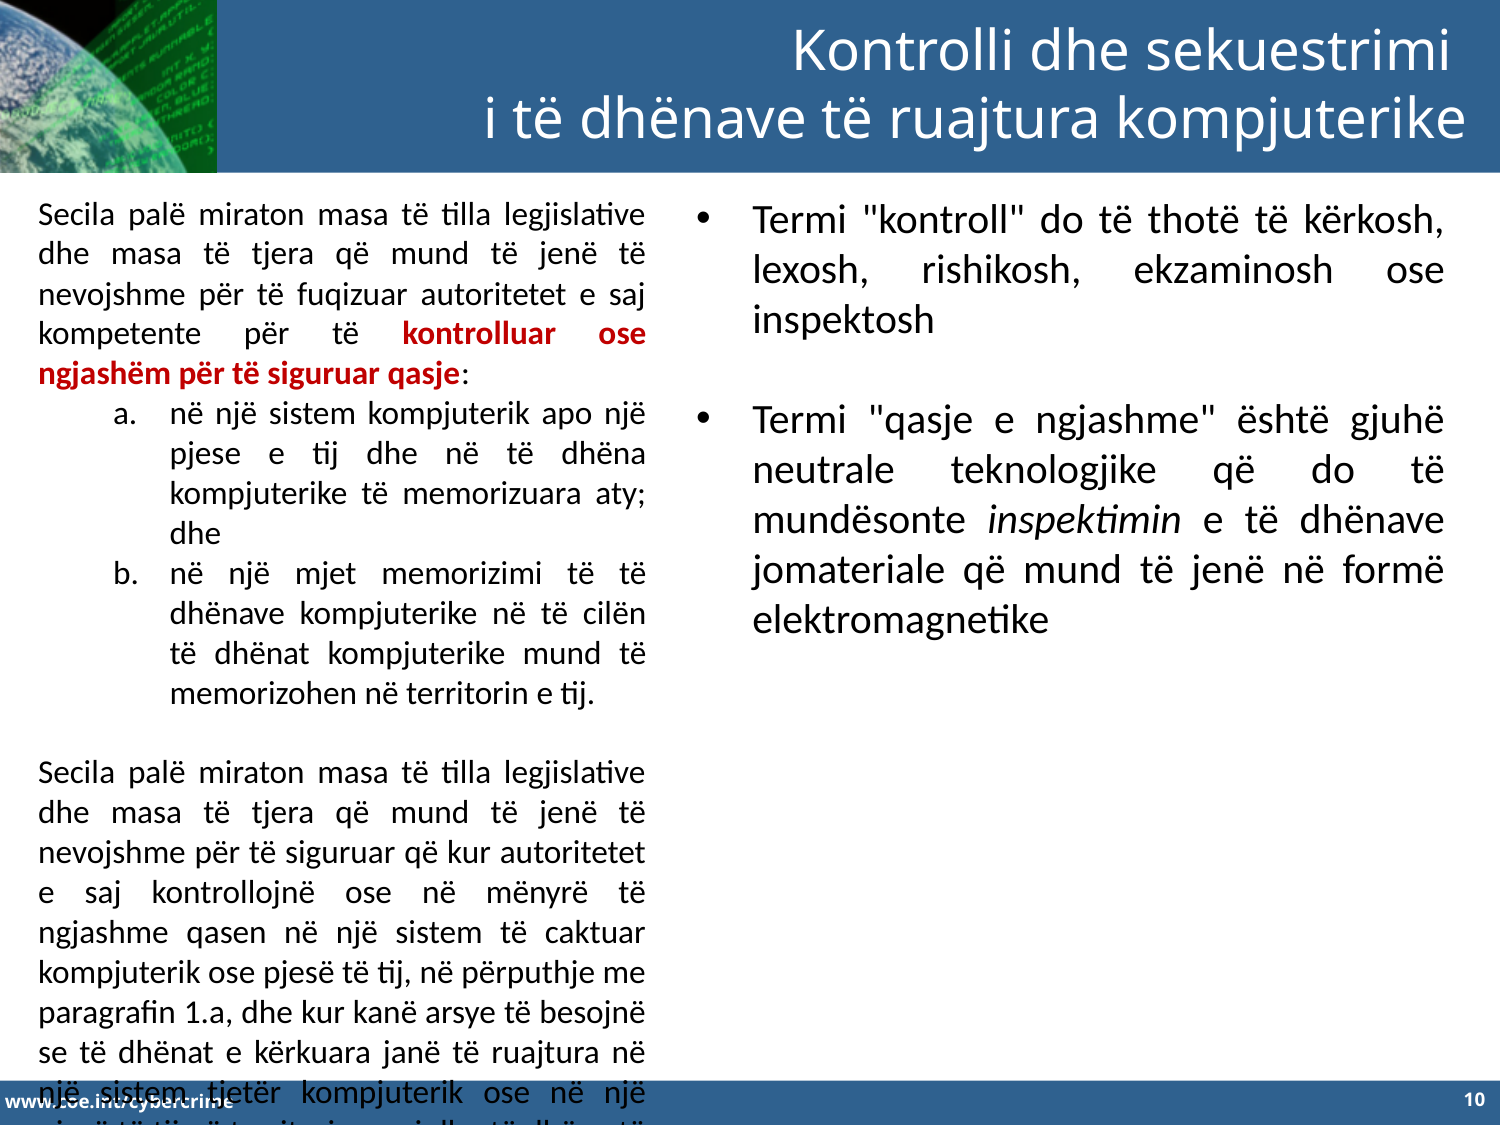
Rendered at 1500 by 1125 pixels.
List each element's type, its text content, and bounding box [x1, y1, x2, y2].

picture [0, 0, 217, 173]
text_box Secila palë miraton masa të tilla legjislative dhe masa të tjera që mund të jenë të nevojshme për të fuqizuar autoritetet e saj kompetente për të kontrolluar ose ngjashëm për të siguruar qasje: në një sistem kompjuterik apo një pjese e tij dhe në të dhëna kompjuterike të memorizuara aty; dhe në një mjet memorizimi të të dhënave kompjuterike në të cilën të dhënat kompjuterike mund të memorizohen në territorin e tij. Secila palë miraton masa të tilla legjislative dhe masa të tjera që mund të jenë të nevojshme për të siguruar që kur autoritetet e saj kontrollojnë ose në mënyrë të ngjashme qasen në një sistem të caktuar kompjuterik ose pjesë të tij, në përputhje me paragrafin 1.a, dhe kur kanë arsye të besojnë se të dhënat e kërkuara janë të ruajtura në një sistem tjetër kompjuterik ose në një pjesë të tij në territorin e saj dhe të dhëna të tilla janë të arritshme ose gjenden ligjërisht në sistemin fillestar, autoritetet janë jenë në gjendje të zgjerojnë me shpejtësi kontrollin ose hyrjen e ngjashme në sistemin tjetër. [23, 184, 662, 1125]
text_box Kontrolli dhe sekuestrimi i të dhënave të ruajtura kompjuterike [230, 7, 1483, 157]
text_box Termi "kontroll" do të thotë të kërkosh, lexosh, rishikosh, ekzaminosh ose inspektosh Termi "qasje e ngjashme" është gjuhë neutrale teknologjike që do të mundësonte inspektimin e të dhënave jomateriale që mund të jenë në formë elektromagnetike [681, 184, 1460, 650]
